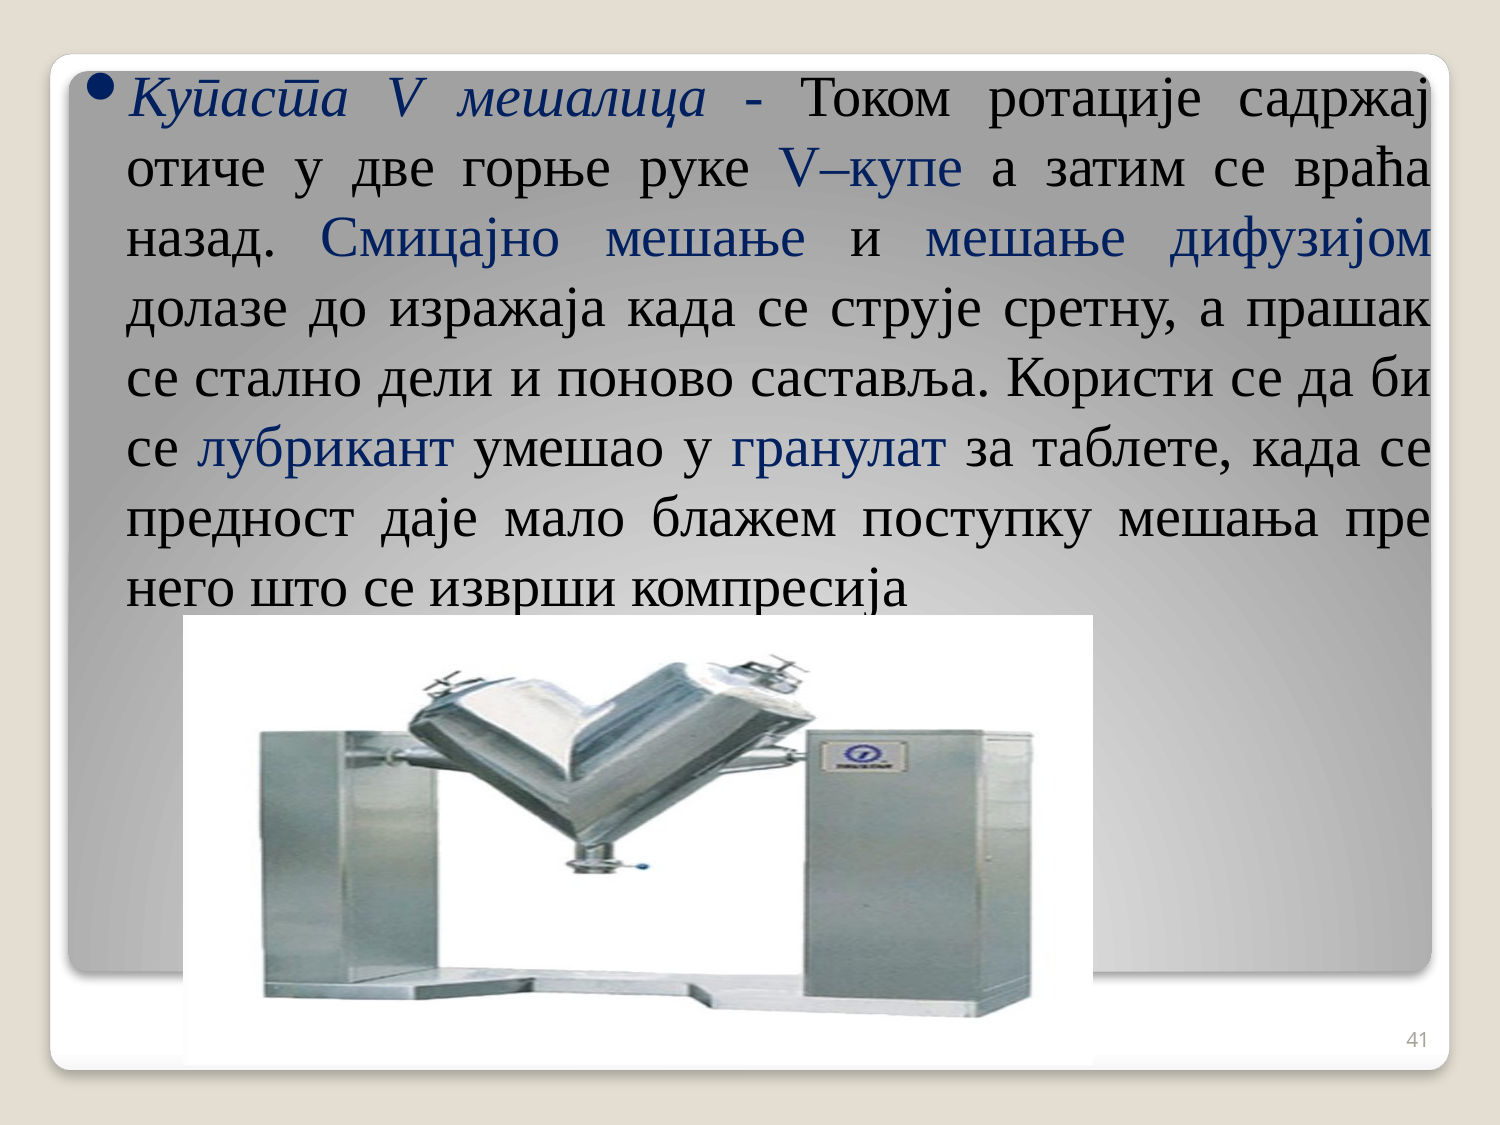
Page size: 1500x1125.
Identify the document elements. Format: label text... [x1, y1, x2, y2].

picture [182, 615, 1093, 1065]
slide_number 41 [1369, 1002, 1445, 1063]
list Купаста V мешалица - Током ротације садржај отиче у две горње руке V–купе а затим се враћа назад. Смицајно мешање и мешање дифузијом долазе до изражаја када се струје сретну, а прашак се стално дели и поново саставља. Користи се да би се лубрикант умешао у гранулат за таблете, када се предност даје мало блажем поступку мешања пре него што се изврши компресија [53, 42, 1447, 1071]
